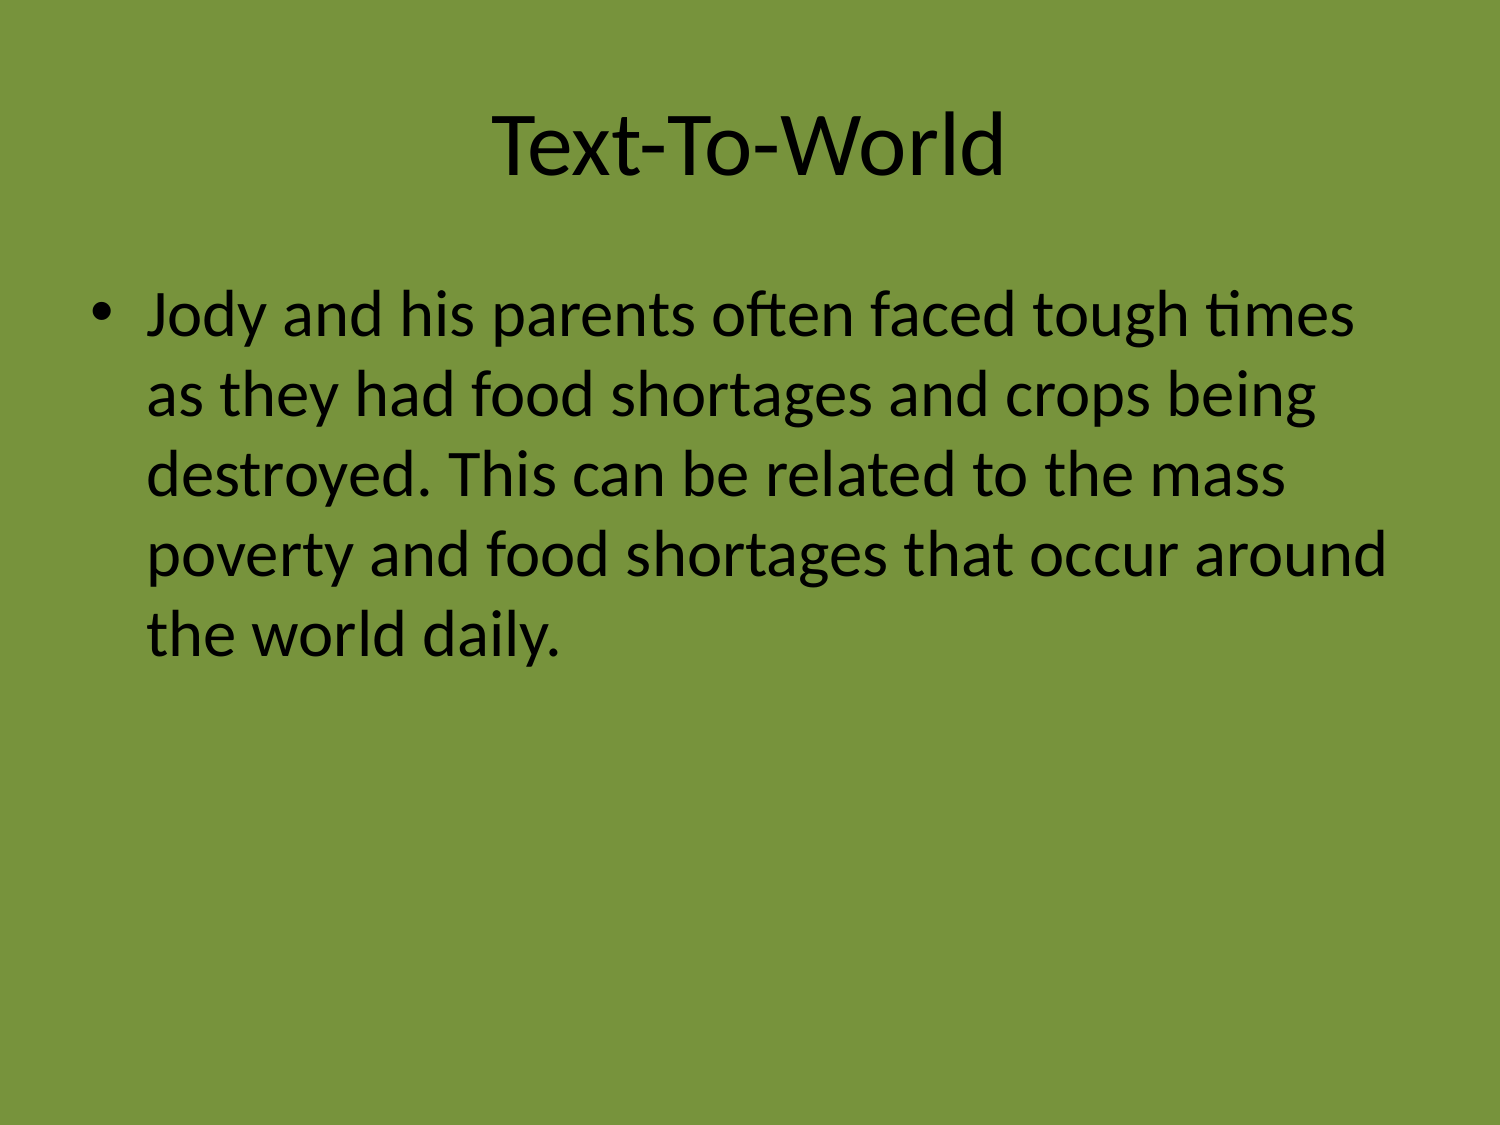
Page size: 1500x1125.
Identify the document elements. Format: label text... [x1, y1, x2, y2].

list Jody and his parents often faced tough times as they had food shortages and crops being destroyed. This can be related to the mass poverty and food shortages that occur around the world daily. [75, 262, 1425, 1005]
title Text-To-World [75, 45, 1425, 233]
